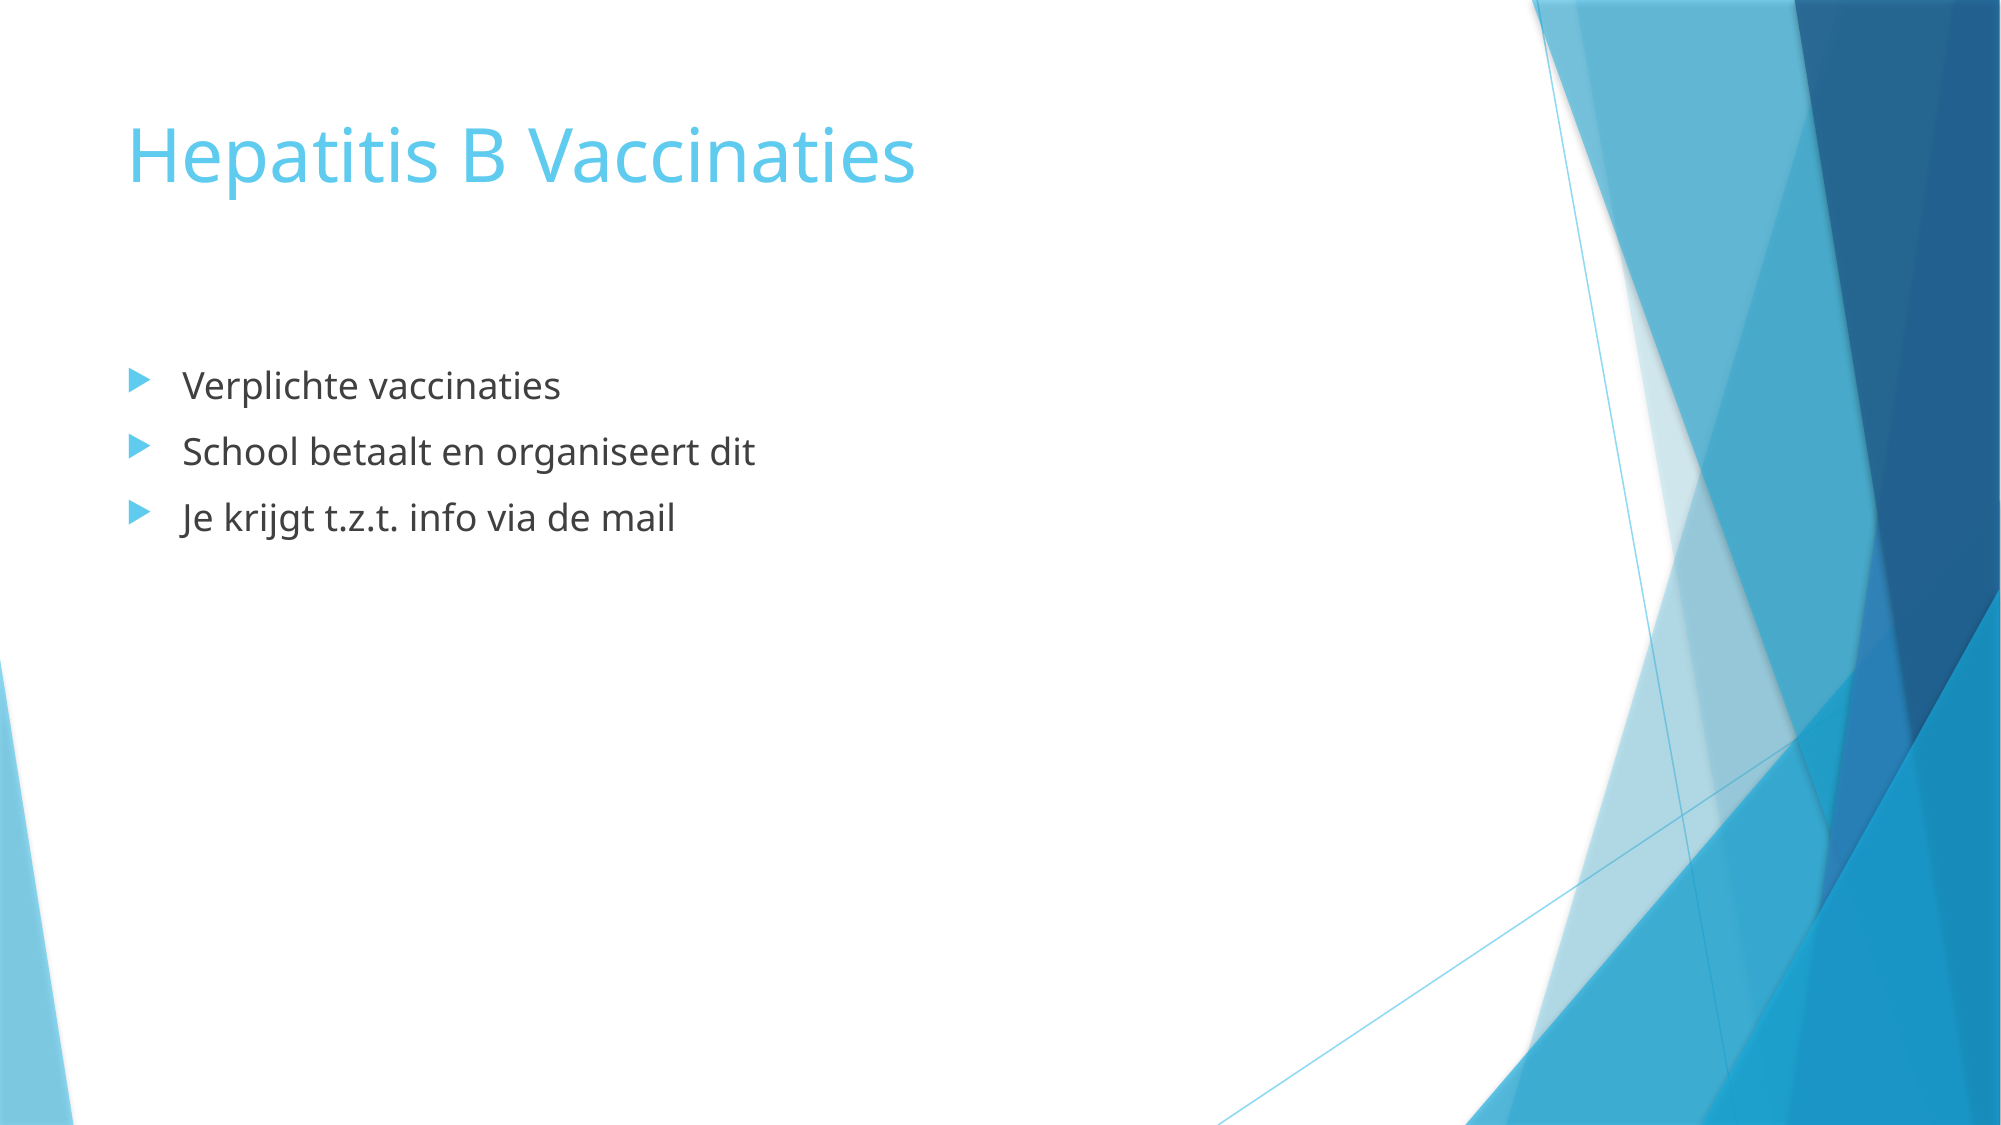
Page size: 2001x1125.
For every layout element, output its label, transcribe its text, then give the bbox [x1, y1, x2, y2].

list Verplichte vaccinaties School betaalt en organiseert dit Je krijgt t.z.t. info via de mail [111, 354, 1522, 992]
title Hepatitis B Vaccinaties [111, 99, 1522, 317]
